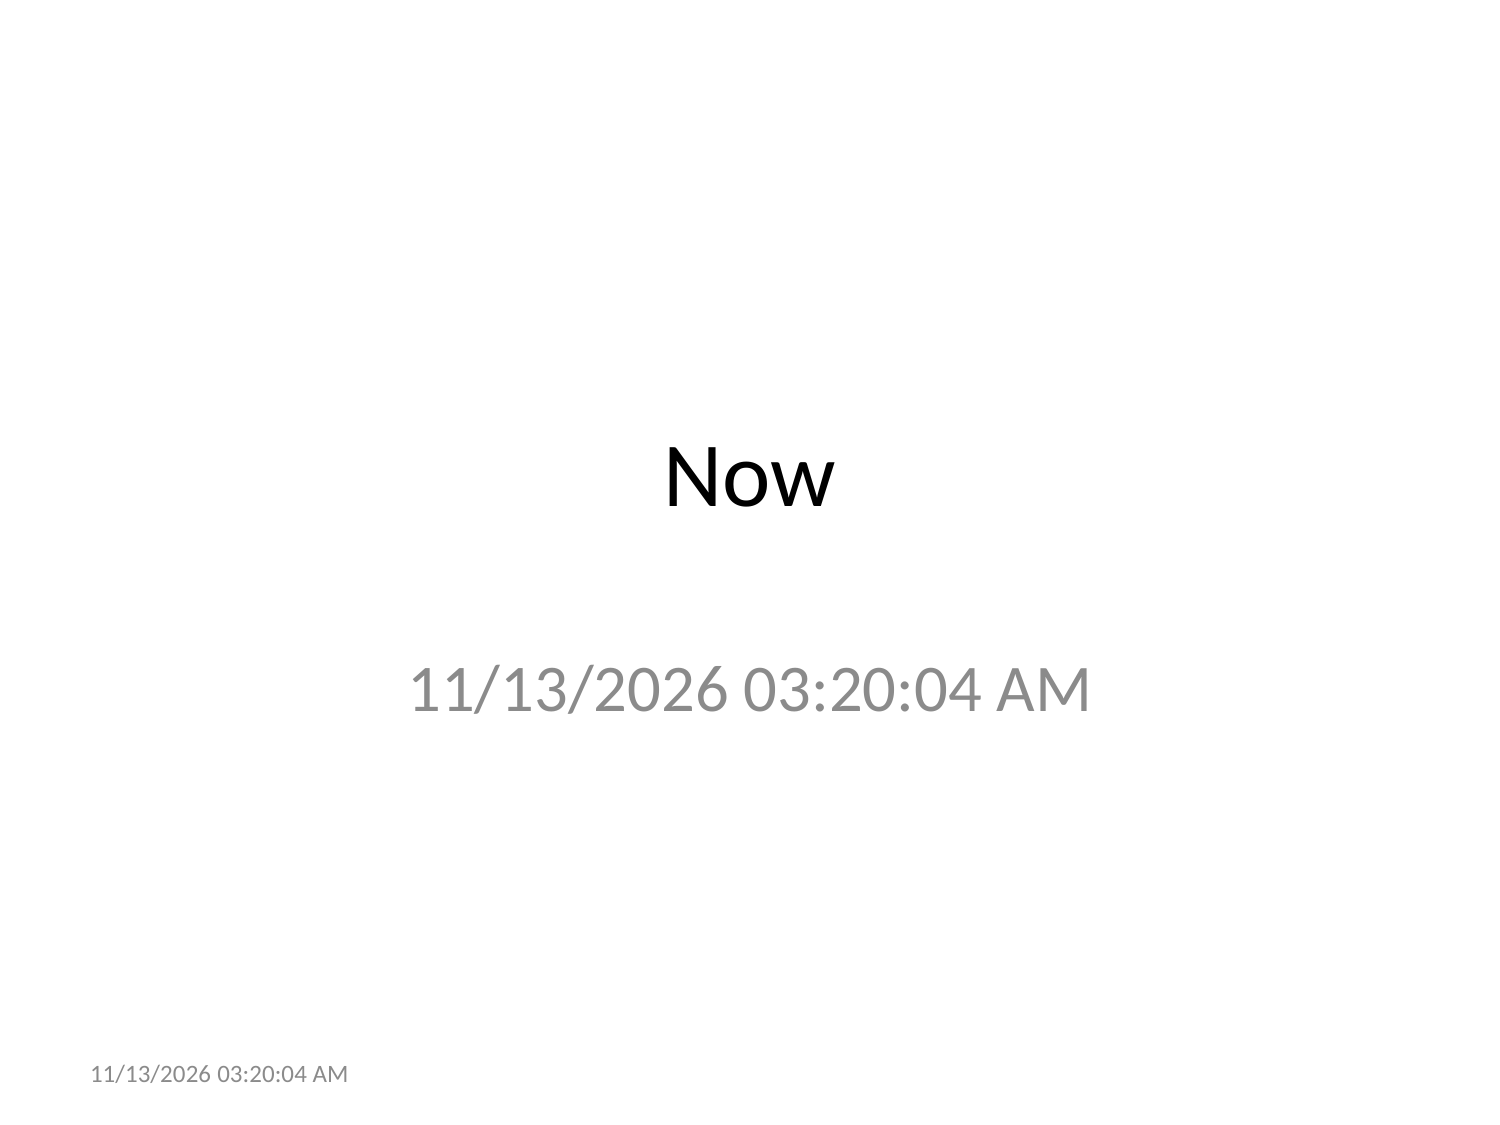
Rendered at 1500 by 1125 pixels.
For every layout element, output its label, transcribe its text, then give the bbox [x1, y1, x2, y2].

subtitle 2011-12-19 10:20:04 AM [225, 637, 1275, 925]
title Now [112, 349, 1388, 591]
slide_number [75, 1042, 425, 1103]
